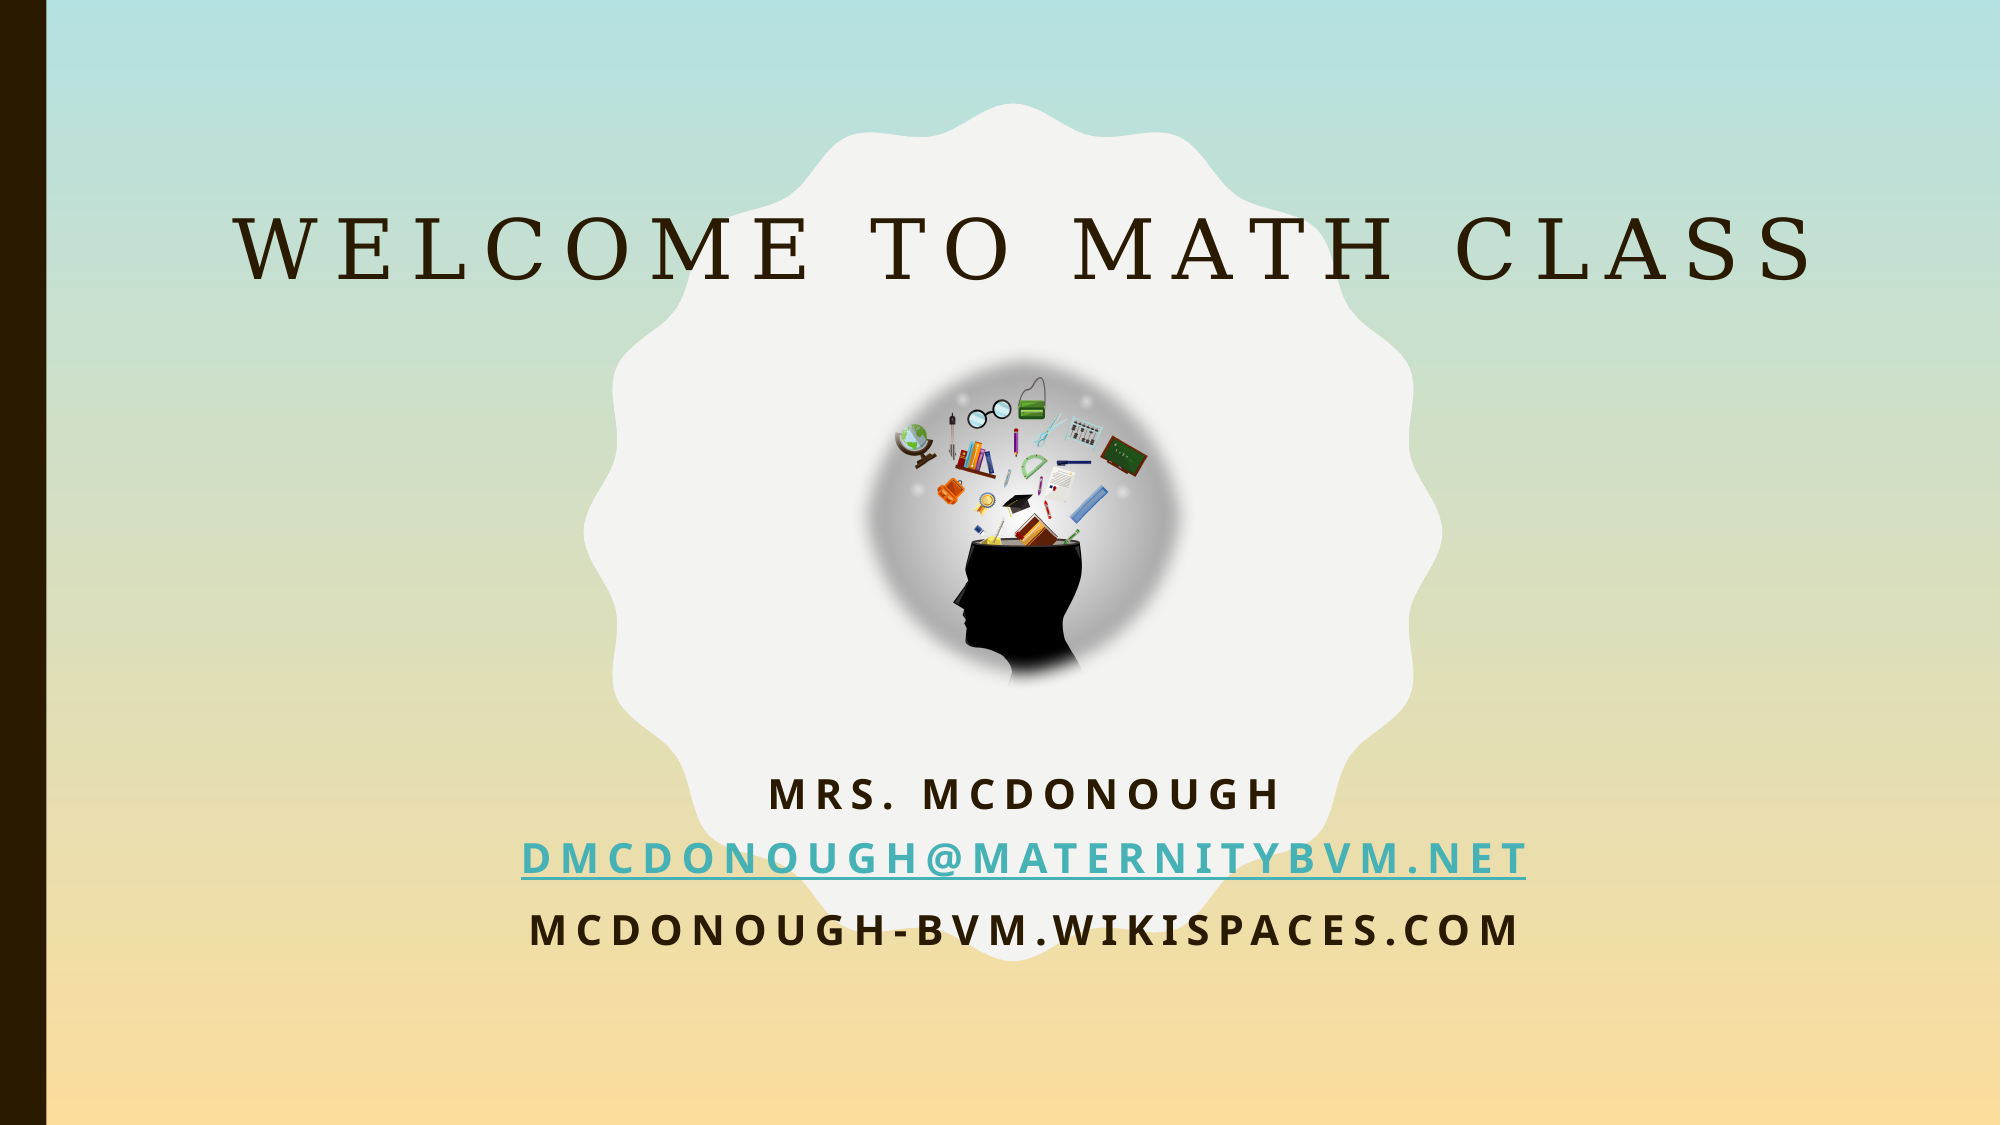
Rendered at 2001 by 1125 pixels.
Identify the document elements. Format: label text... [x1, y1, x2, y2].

title Welcome to Math Class [176, 102, 1870, 404]
picture [849, 343, 1198, 692]
subtitle Mrs. McDonough dmcdonough@maternitybvm.net mcdonough-bvm.wikispaces.com [363, 759, 1684, 1103]
